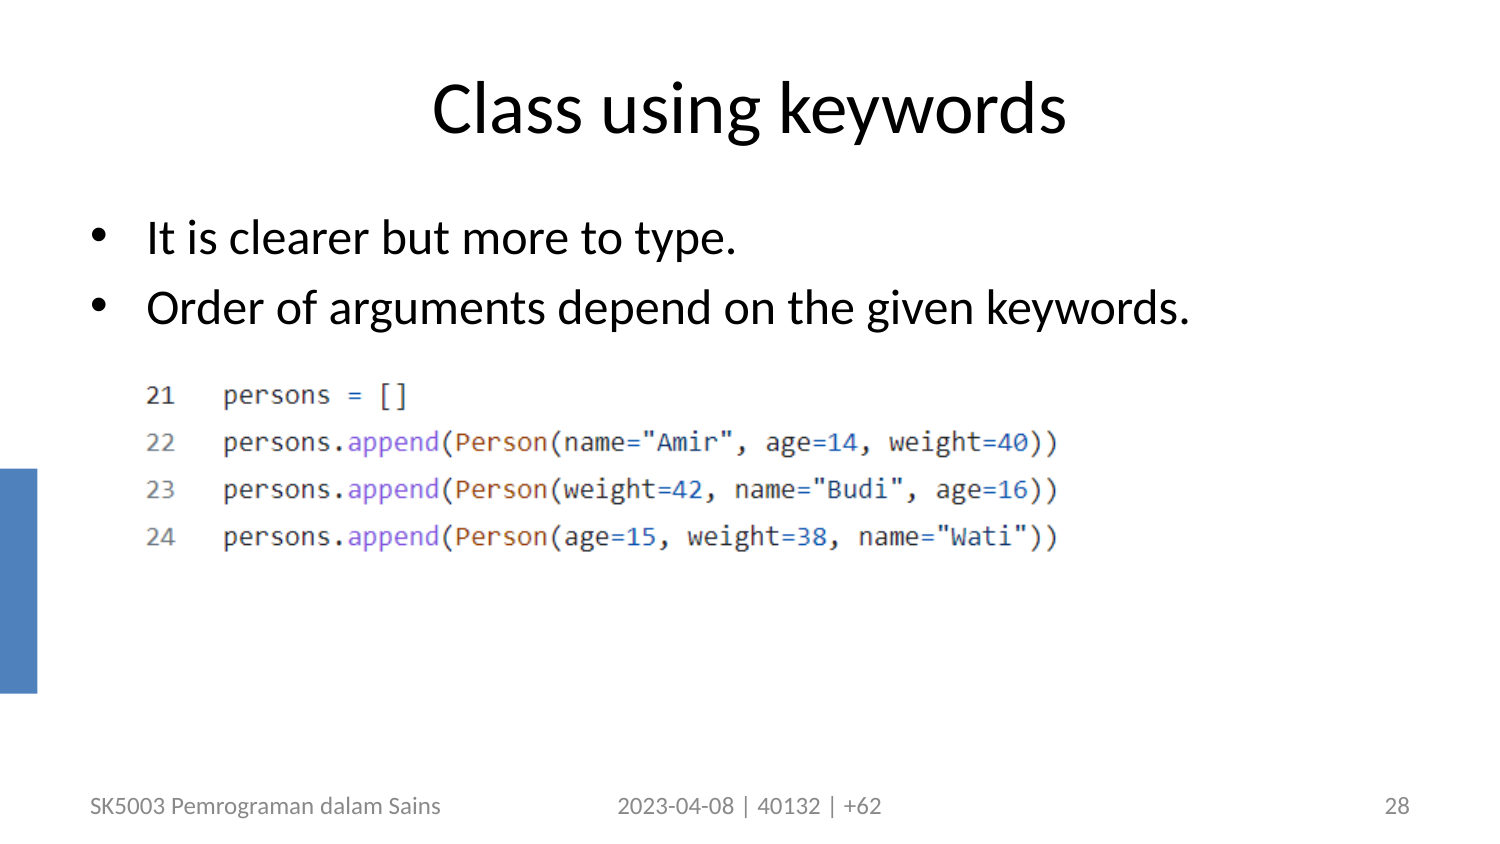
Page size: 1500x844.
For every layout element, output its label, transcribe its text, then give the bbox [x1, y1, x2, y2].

footer 2023-04-08 | 40132 | +62 [512, 782, 988, 827]
picture [137, 371, 1079, 566]
slide_number 28 [1074, 782, 1425, 827]
slide_number SK5003 Pemrograman dalam Sains [75, 782, 463, 827]
list It is clearer but more to type. Order of arguments depend on the given keywords. [74, 196, 1426, 754]
title Class using keywords [74, 33, 1426, 175]
